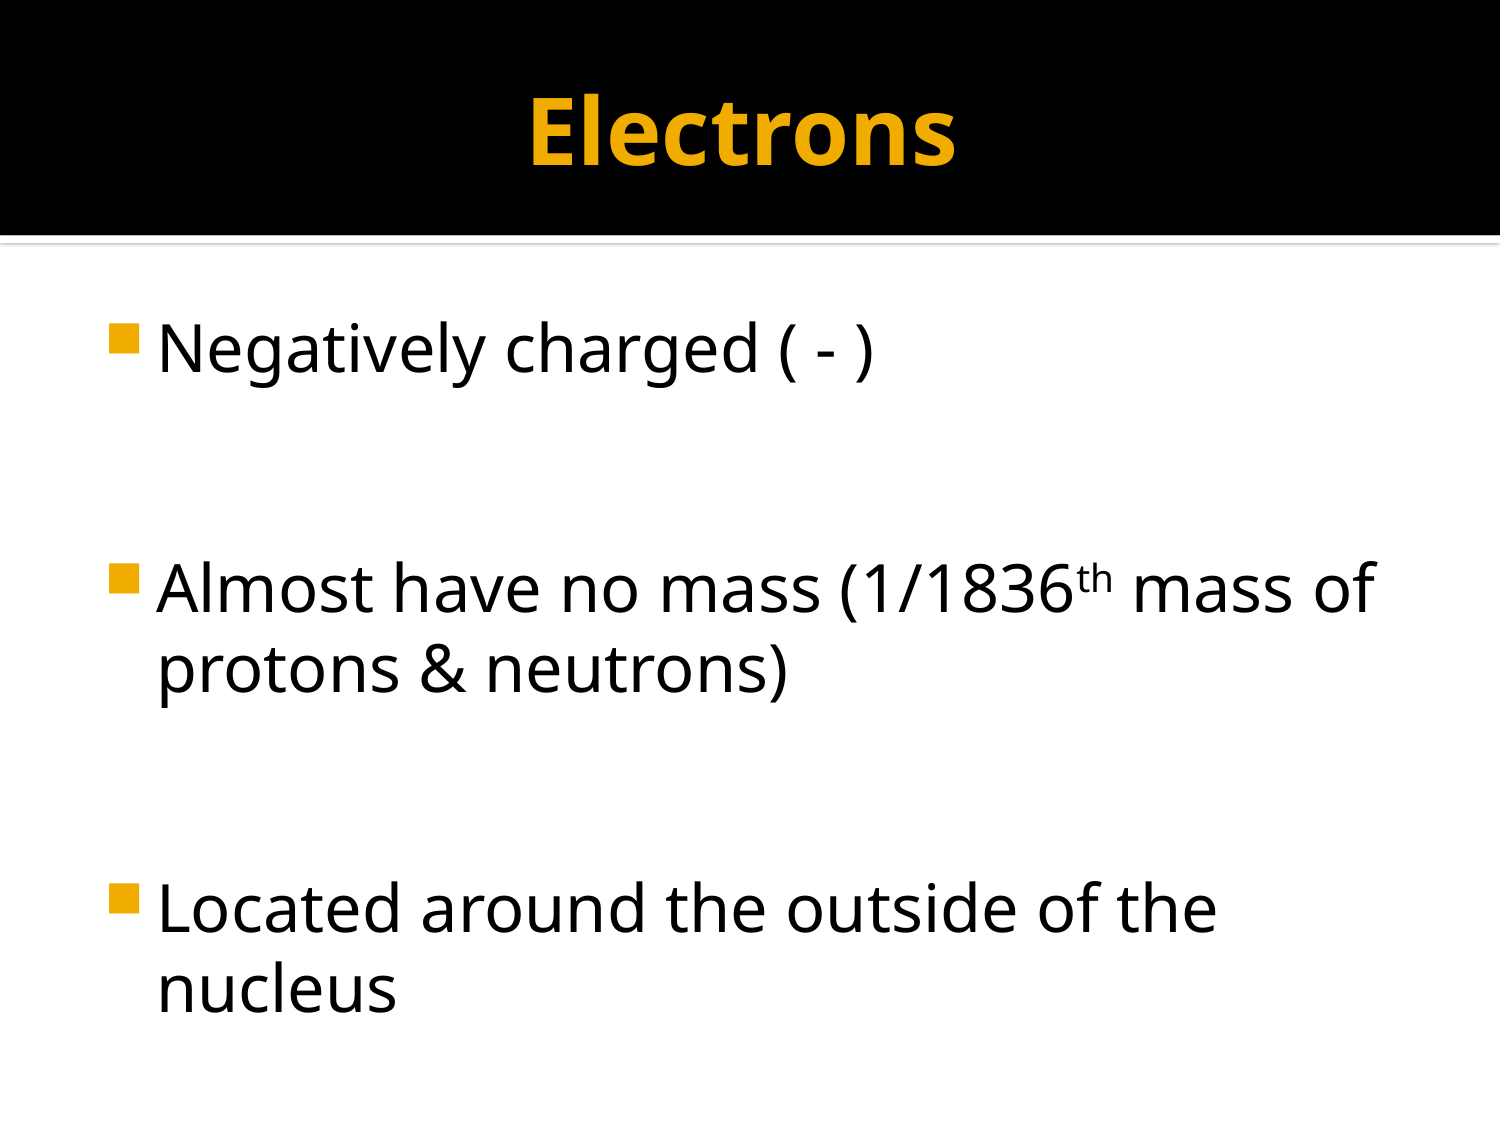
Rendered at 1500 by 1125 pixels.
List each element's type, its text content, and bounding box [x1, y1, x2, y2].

list Negatively charged ( - ) Almost have no mass (1/1836th mass of protons & neutrons) Located around the outside of the nucleus [75, 291, 1425, 1050]
title Electrons [75, 25, 1425, 231]
